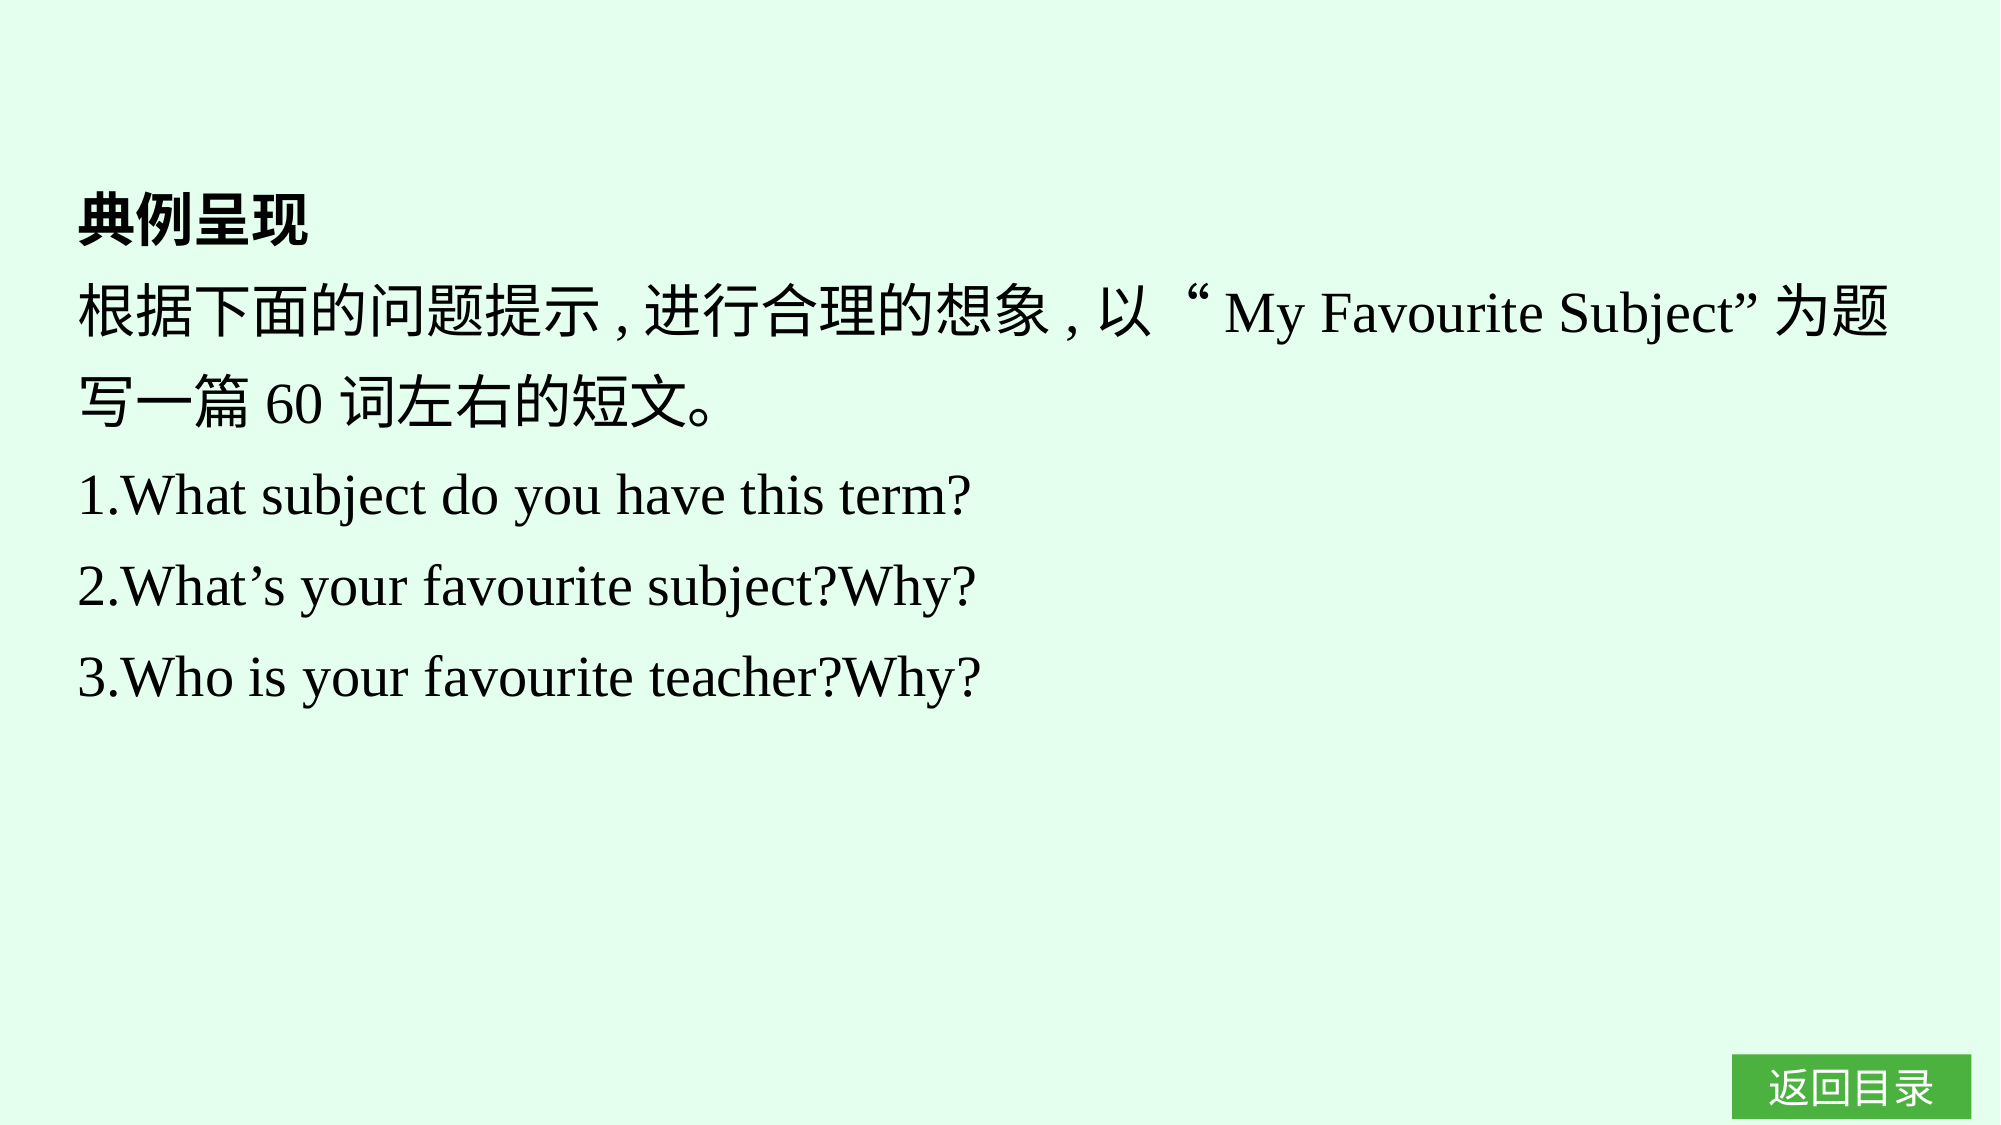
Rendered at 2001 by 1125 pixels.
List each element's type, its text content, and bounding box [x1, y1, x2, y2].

text_box 典例呈现 根据下面的问题提示,进行合理的想象,以“My Favourite Subject”为题写一篇60词左右的短文。 1.What subject do you have this term? 2.What’s your favourite subject?Why? 3.Who is your favourite teacher?Why? [62, 155, 1938, 716]
